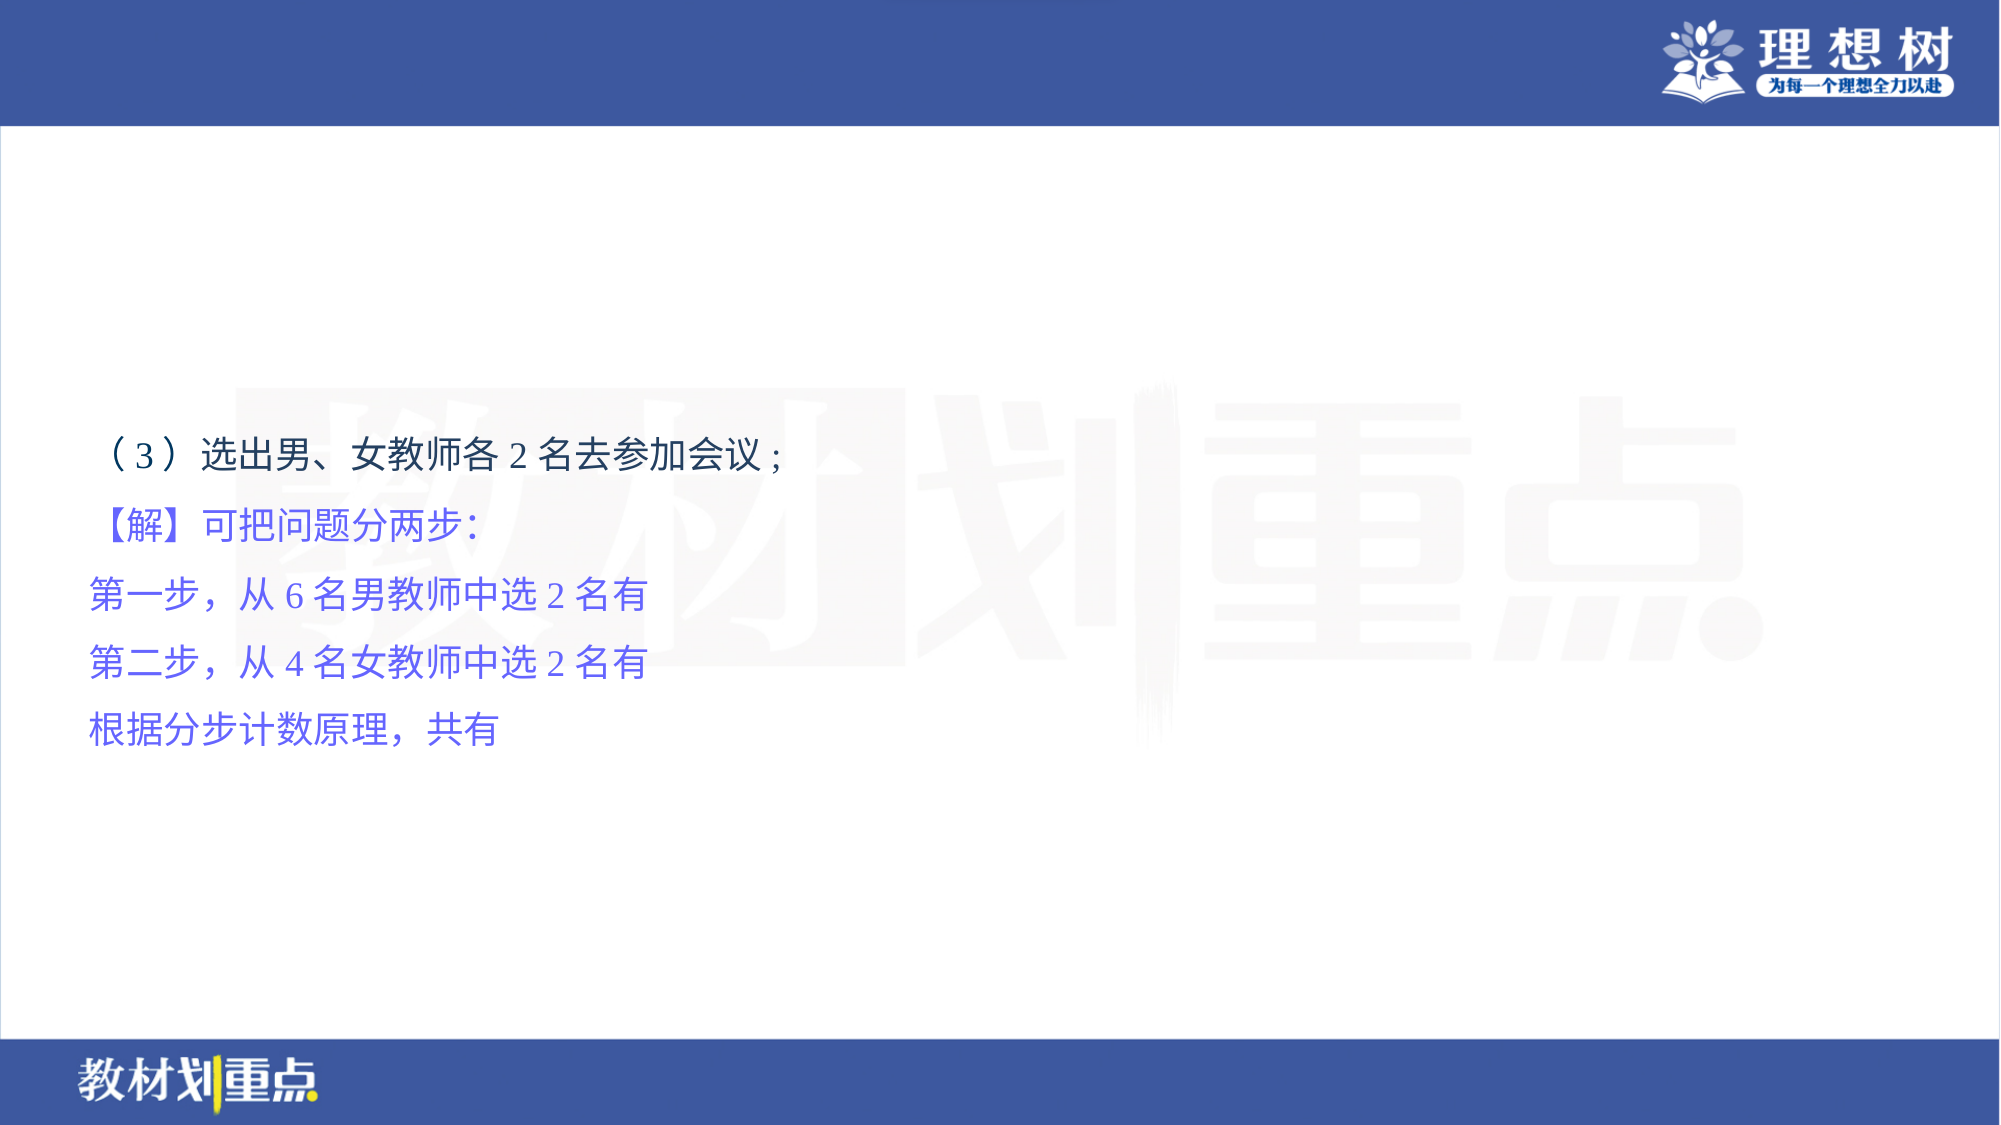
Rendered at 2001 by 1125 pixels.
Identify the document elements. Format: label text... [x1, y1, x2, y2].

picture [0, 0, 2000, 1125]
text_box （3）选出男、女教师各2名去参加会议; [88, 409, 1911, 470]
